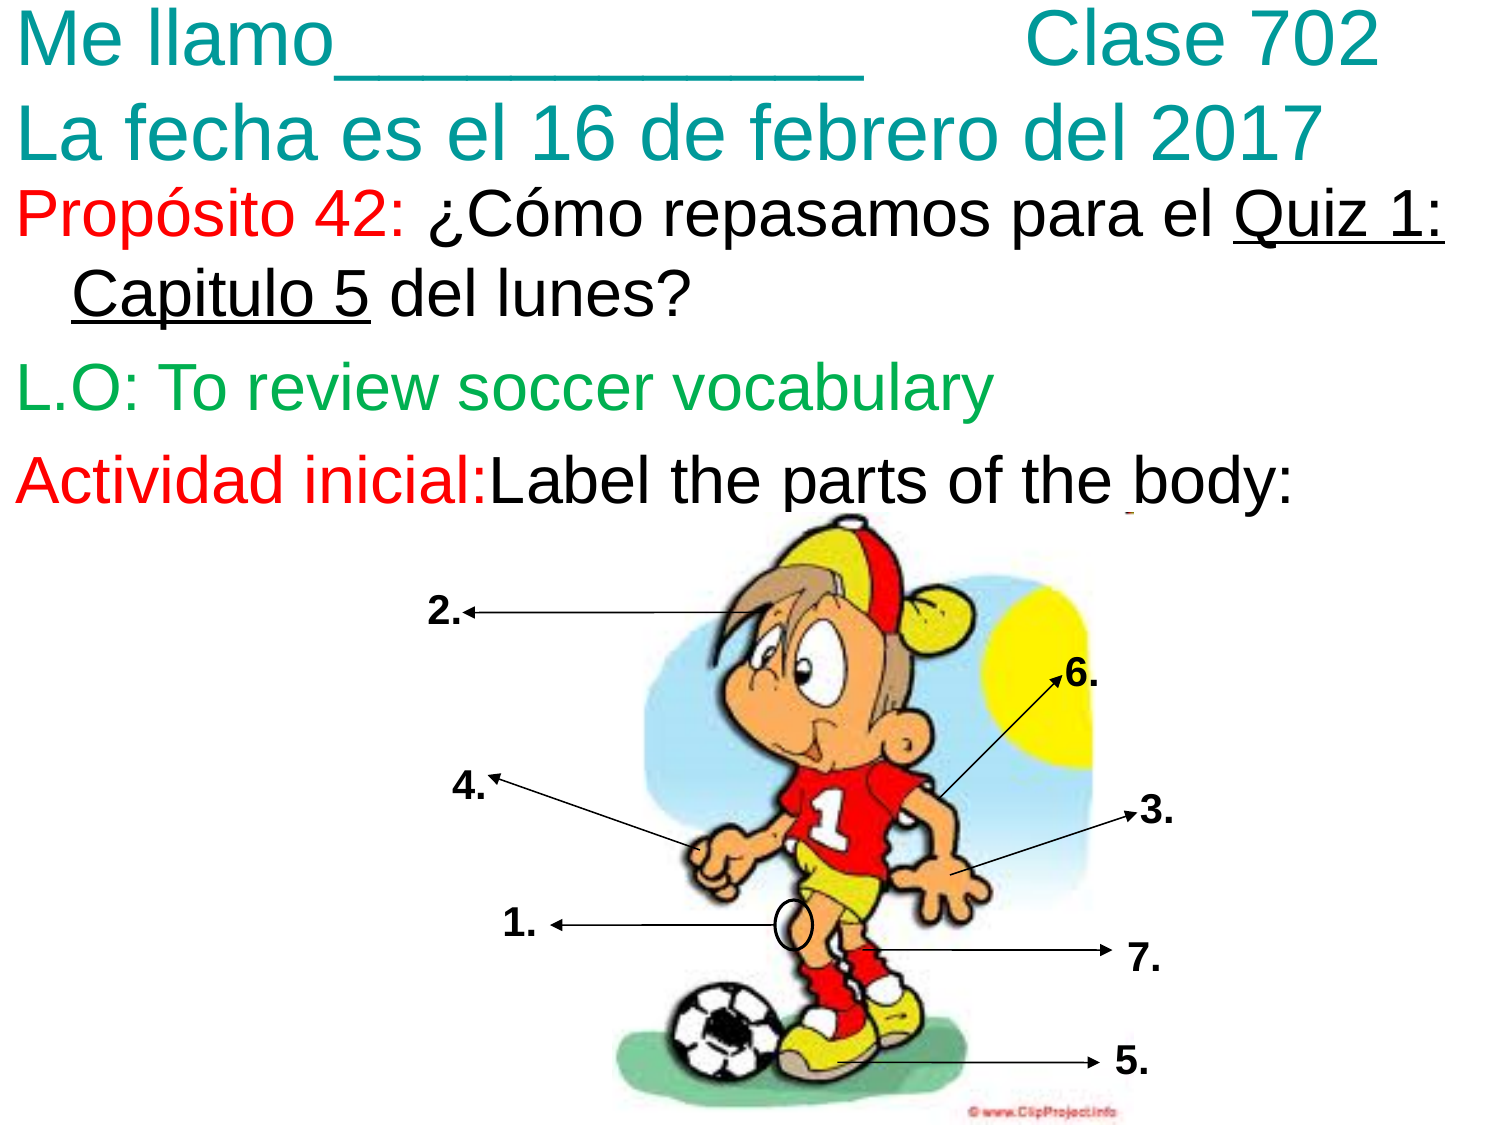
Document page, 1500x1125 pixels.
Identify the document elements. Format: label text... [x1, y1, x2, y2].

text_box 2. [412, 575, 500, 640]
text_box 5. [1138, 1025, 1188, 1090]
text_box 7. [1138, 922, 1200, 988]
picture [612, 512, 1134, 1125]
text_box 4. [437, 750, 525, 815]
list Propósito 42: ¿Cómo repasamos para el Quiz 1: Capitulo 5 del lunes? L.O: To review soccer vocabulary Actividad inicial:Label the parts of the body: [0, 162, 1500, 905]
text_box 1. [487, 887, 575, 953]
title Me llamo____________ Clase 702 La fecha es el 16 de febrero del 2017 [0, 0, 1500, 162]
text_box 3. [1138, 774, 1213, 840]
